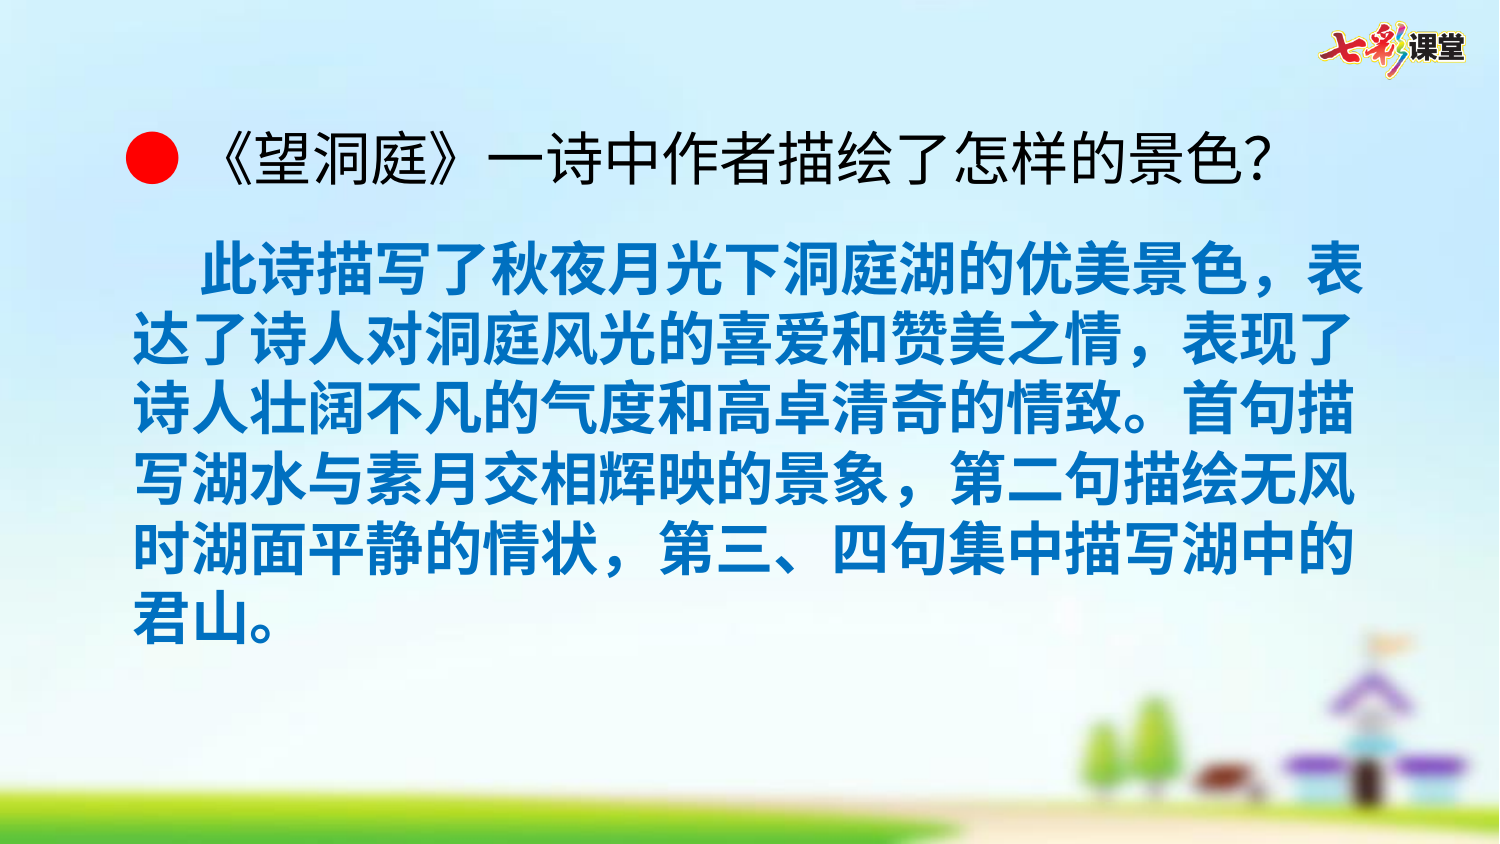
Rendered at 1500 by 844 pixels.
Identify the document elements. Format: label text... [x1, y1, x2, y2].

picture [0, 0, 1499, 844]
text_box 此诗描写了秋夜月光下洞庭湖的优美景色，表达了诗人对洞庭风光的喜爱和赞美之情，表现了诗人壮阔不凡的气度和高卓清奇的情致。首句描写湖水与素月交相辉映的景象，第二句描绘无风时湖面平静的情状，第三、四句集中描写湖中的君山。 [118, 224, 1390, 659]
text_box ●《望洞庭》一诗中作者描绘了怎样的景色？ [108, 114, 1400, 200]
